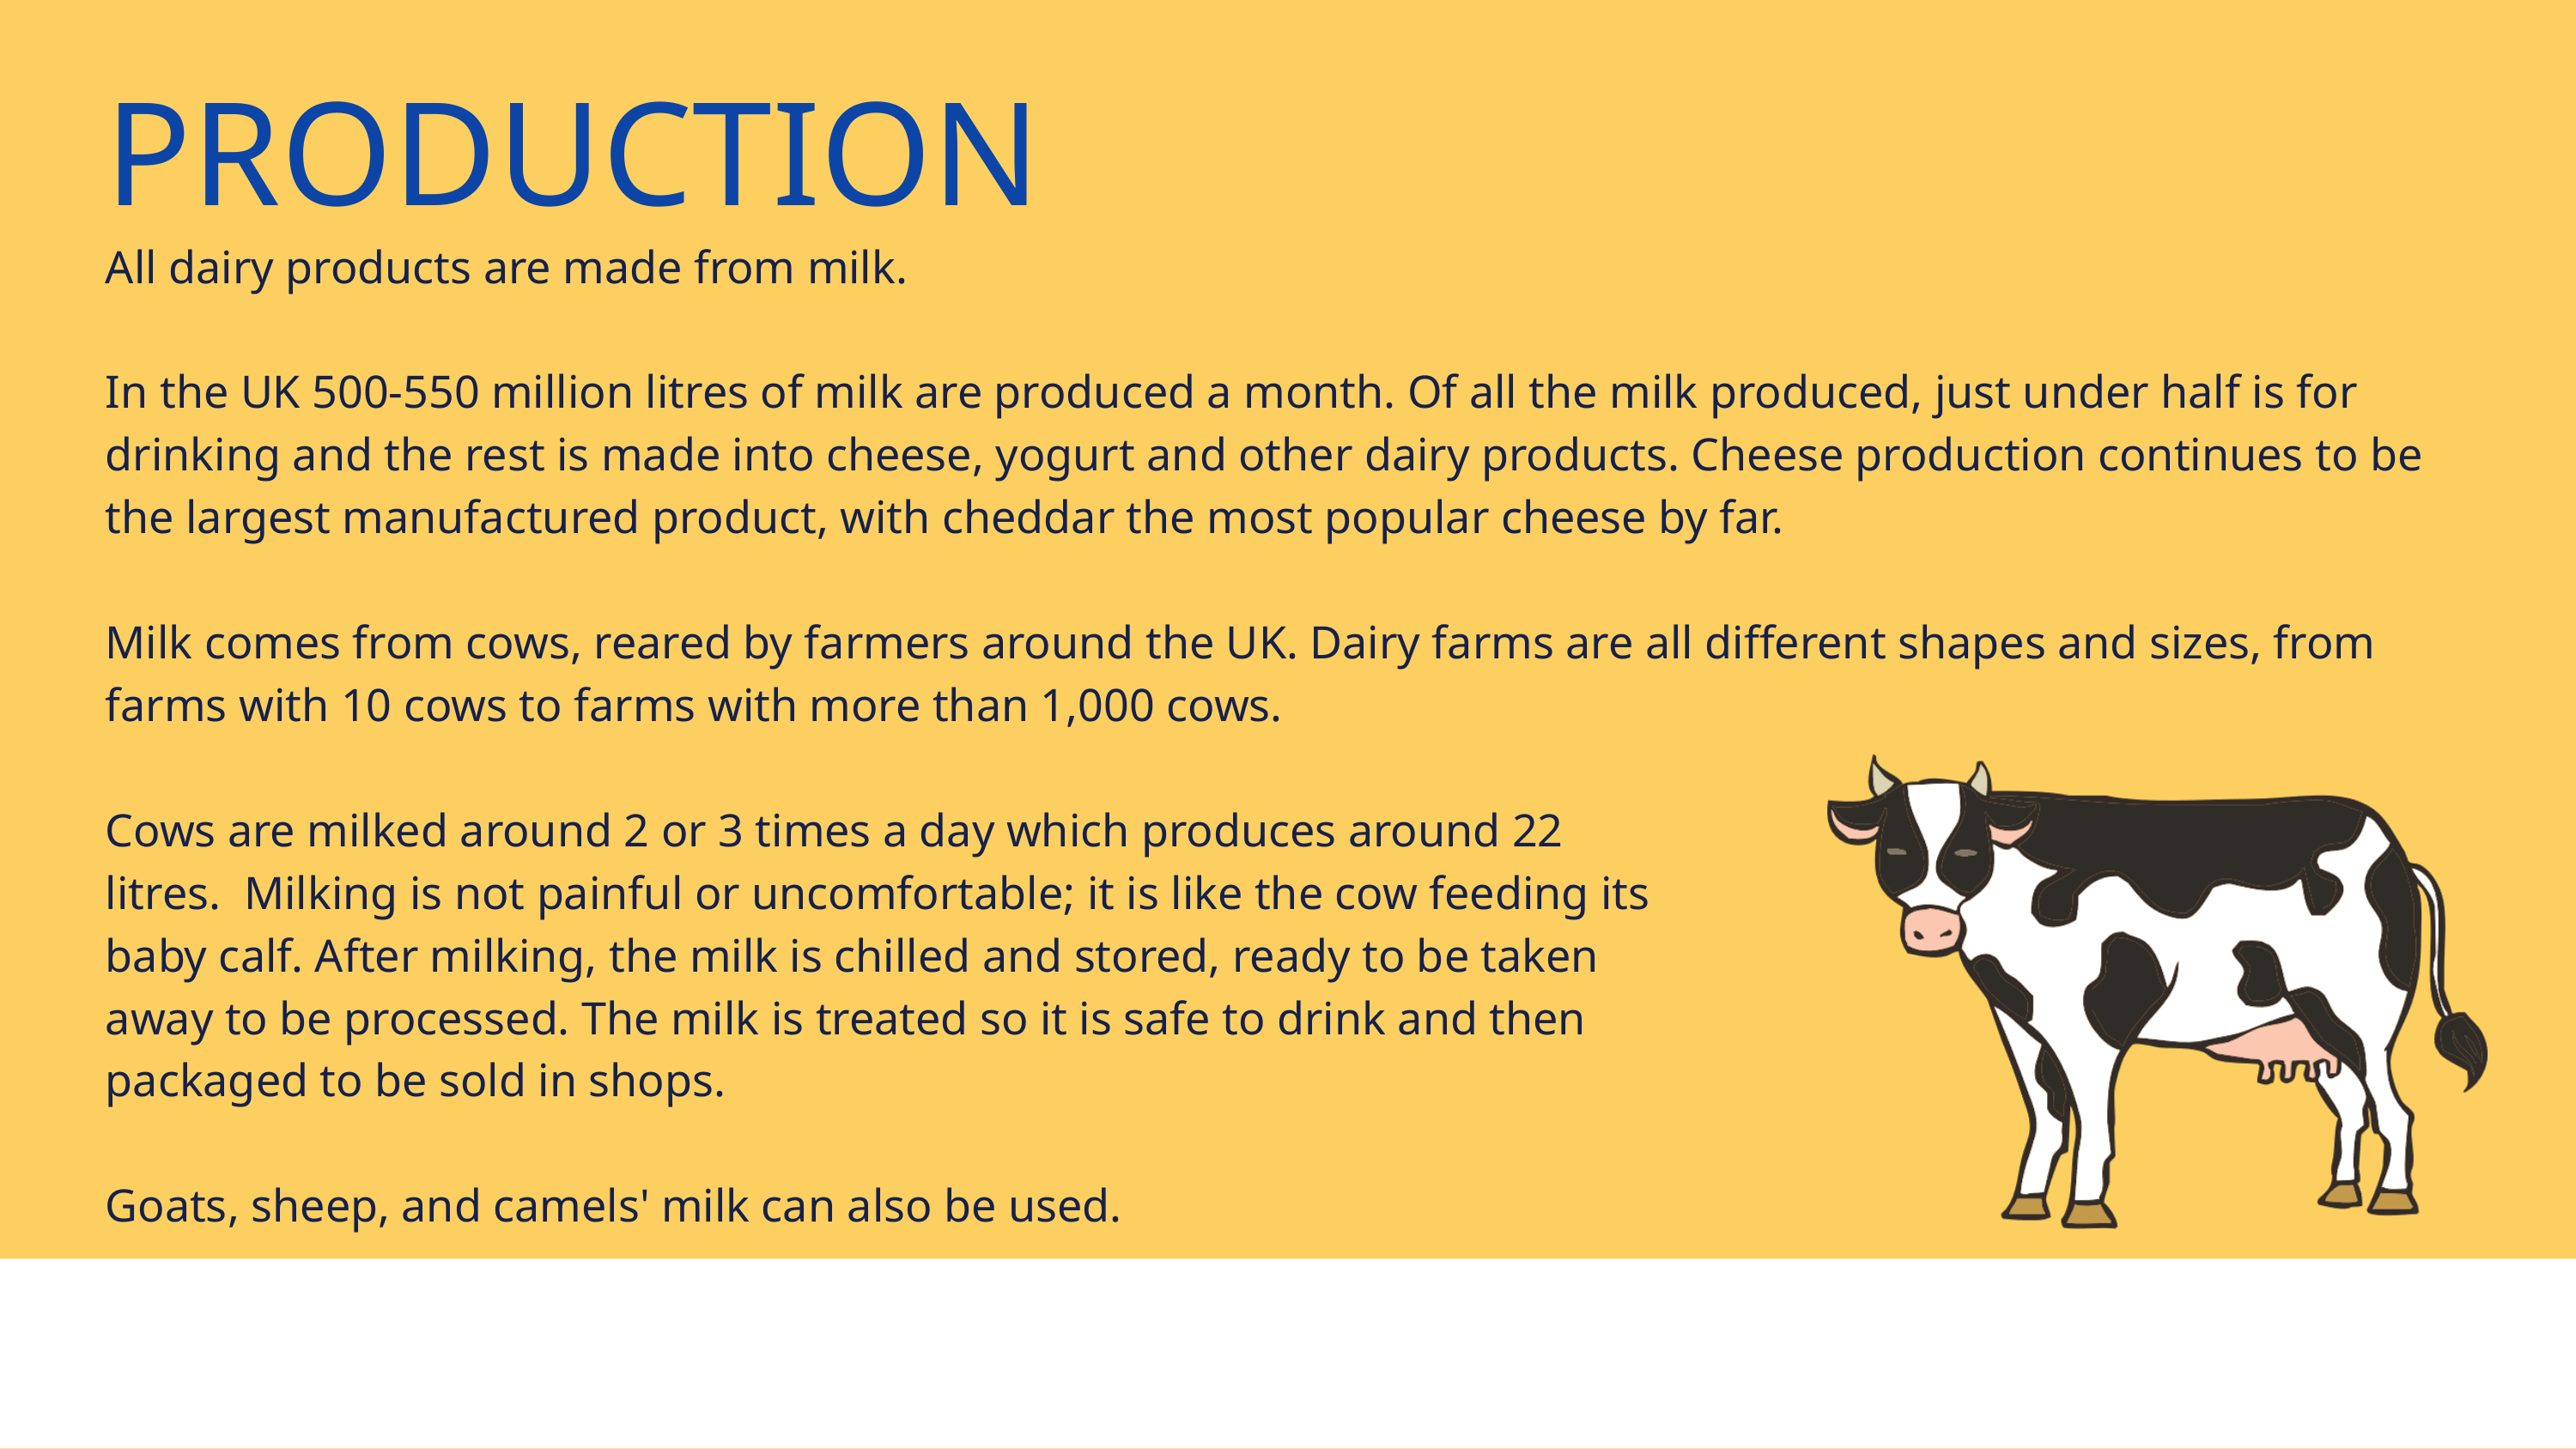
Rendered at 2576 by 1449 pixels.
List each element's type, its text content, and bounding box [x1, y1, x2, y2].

text_box All dairy products are made from milk. In the UK 500-550 million litres of milk are produced a month. Of all the milk produced, just under half is for drinking and the rest is made into cheese, yogurt and other dairy products. Cheese production continues to be the largest manufactured product, with cheddar the most popular cheese by far. Milk comes from cows, reared by farmers around the UK. Dairy farms are all different shapes and sizes, from farms with 10 cows to farms with more than 1,000 cows. Cows are milked around 2 or 3 times a day which produces around 22 litres. Milking is not painful or uncomfortable; it is like the cow feeding its baby calf. After milking, the milk is chilled and stored, ready to be taken away to be processed. The milk is treated so it is safe to drink and then packaged to be sold in shops. Goats, sheep, and camels' milk can also be used. [105, 229, 2445, 1232]
picture [1827, 754, 2488, 1229]
text_box PRODUCTION [105, 48, 1156, 229]
text_box [0, 1258, 2576, 1449]
